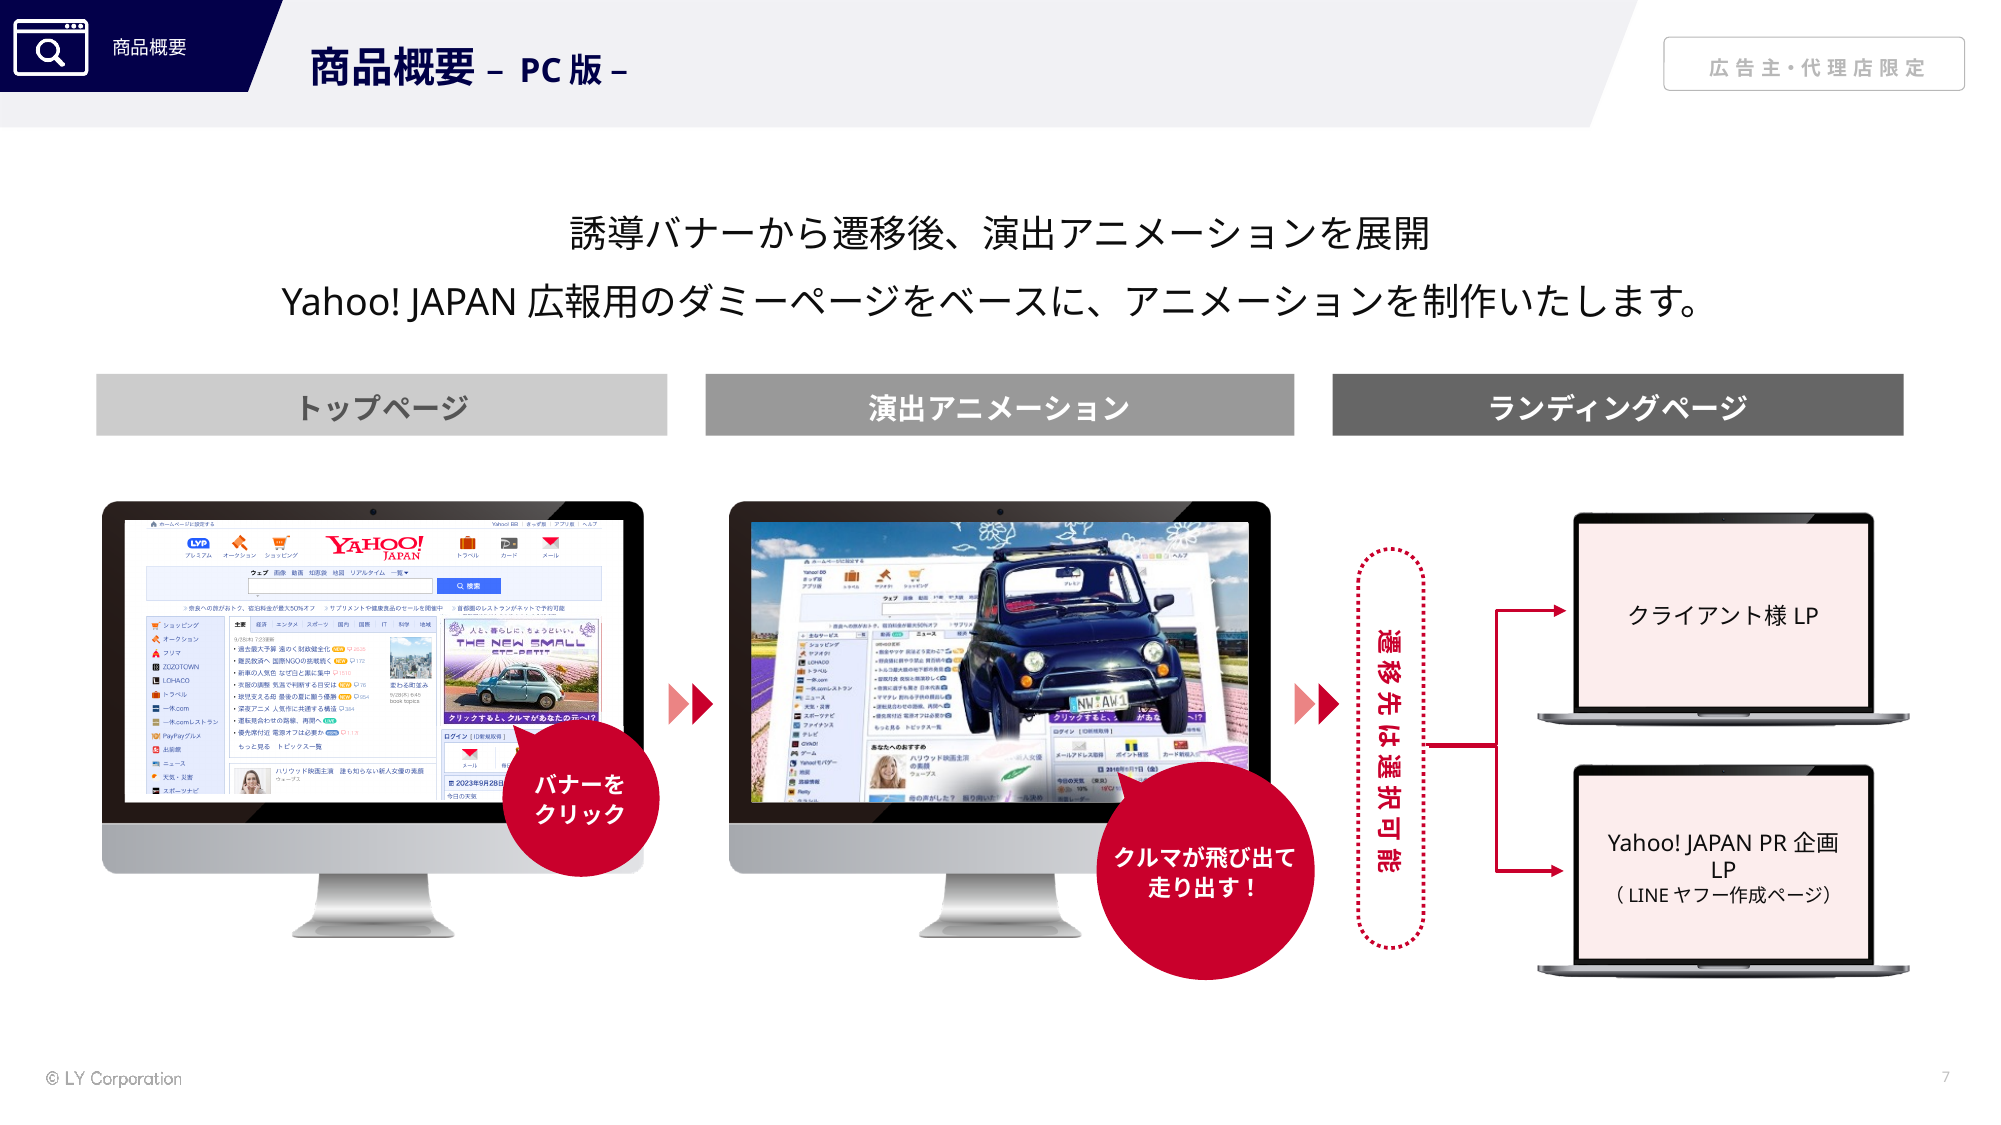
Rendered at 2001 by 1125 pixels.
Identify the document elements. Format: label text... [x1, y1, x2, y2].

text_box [1096, 761, 1315, 980]
picture [46, 1071, 181, 1088]
text_box トップページ [96, 373, 668, 436]
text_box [653, 689, 707, 719]
picture [102, 501, 644, 938]
text_box 演出アニメーション [705, 373, 1295, 436]
picture [9, 6, 92, 88]
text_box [124, 520, 624, 800]
text_box ランディングページ [1332, 373, 1904, 436]
text_box 誘導バナーから遷移後、演出アニメーションを展開 Yahoo! JAPAN広報用のダミーページをベースに、アニメーションを制作いたします。 [78, 187, 1922, 323]
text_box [1426, 610, 1567, 745]
picture [1537, 512, 1910, 727]
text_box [729, 501, 1271, 938]
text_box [1428, 746, 1564, 871]
picture [1537, 764, 1910, 979]
list 商品概要 – PC版 – [309, 41, 1645, 97]
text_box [1279, 689, 1334, 719]
text_box 遷移先は選択可能 [1358, 548, 1424, 949]
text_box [502, 719, 660, 877]
